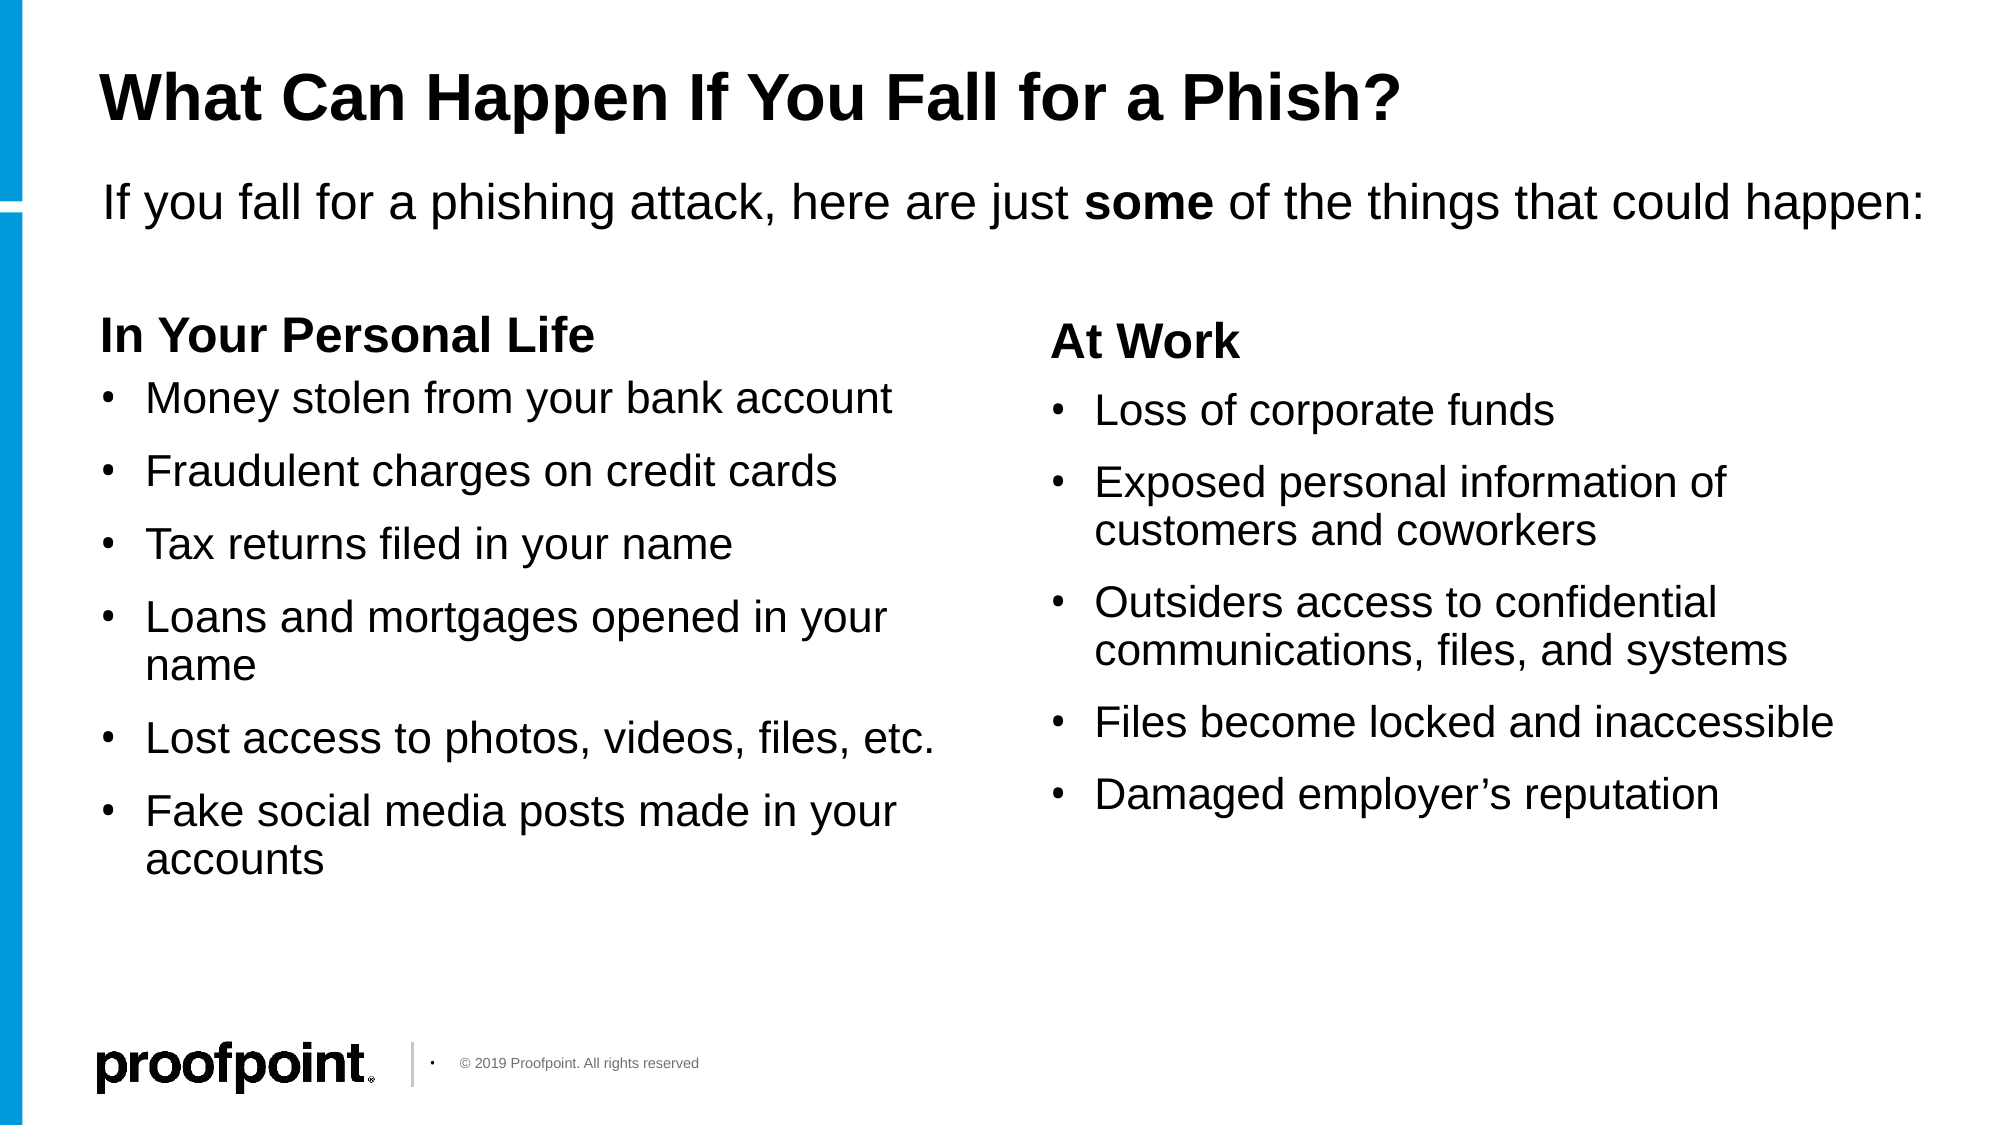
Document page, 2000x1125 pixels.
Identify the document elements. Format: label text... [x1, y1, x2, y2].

title What Can Happen If You Fall for a Phish? [99, 62, 1817, 162]
list Money stolen from your bank account Fraudulent charges on credit cards Tax returns filed in your name Loans and mortgages opened in your name Lost access to photos, videos, files, etc. Fake social media posts made in your accounts [99, 375, 950, 931]
list Loss of corporate funds Exposed personal information of customers and coworkers Outsiders access to confidential communications, files, and systems Files become locked and inaccessible Damaged employer’s reputation [1049, 387, 1917, 821]
picture [65, 1011, 395, 1125]
footer © 2019 Proofpoint. All rights reserved [430, 1045, 1180, 1082]
list At Work [1049, 309, 1917, 370]
list In Your Personal Life [99, 302, 950, 363]
text_box If you fall for a phishing attack, here are just some of the things that could happen: [87, 162, 1950, 238]
